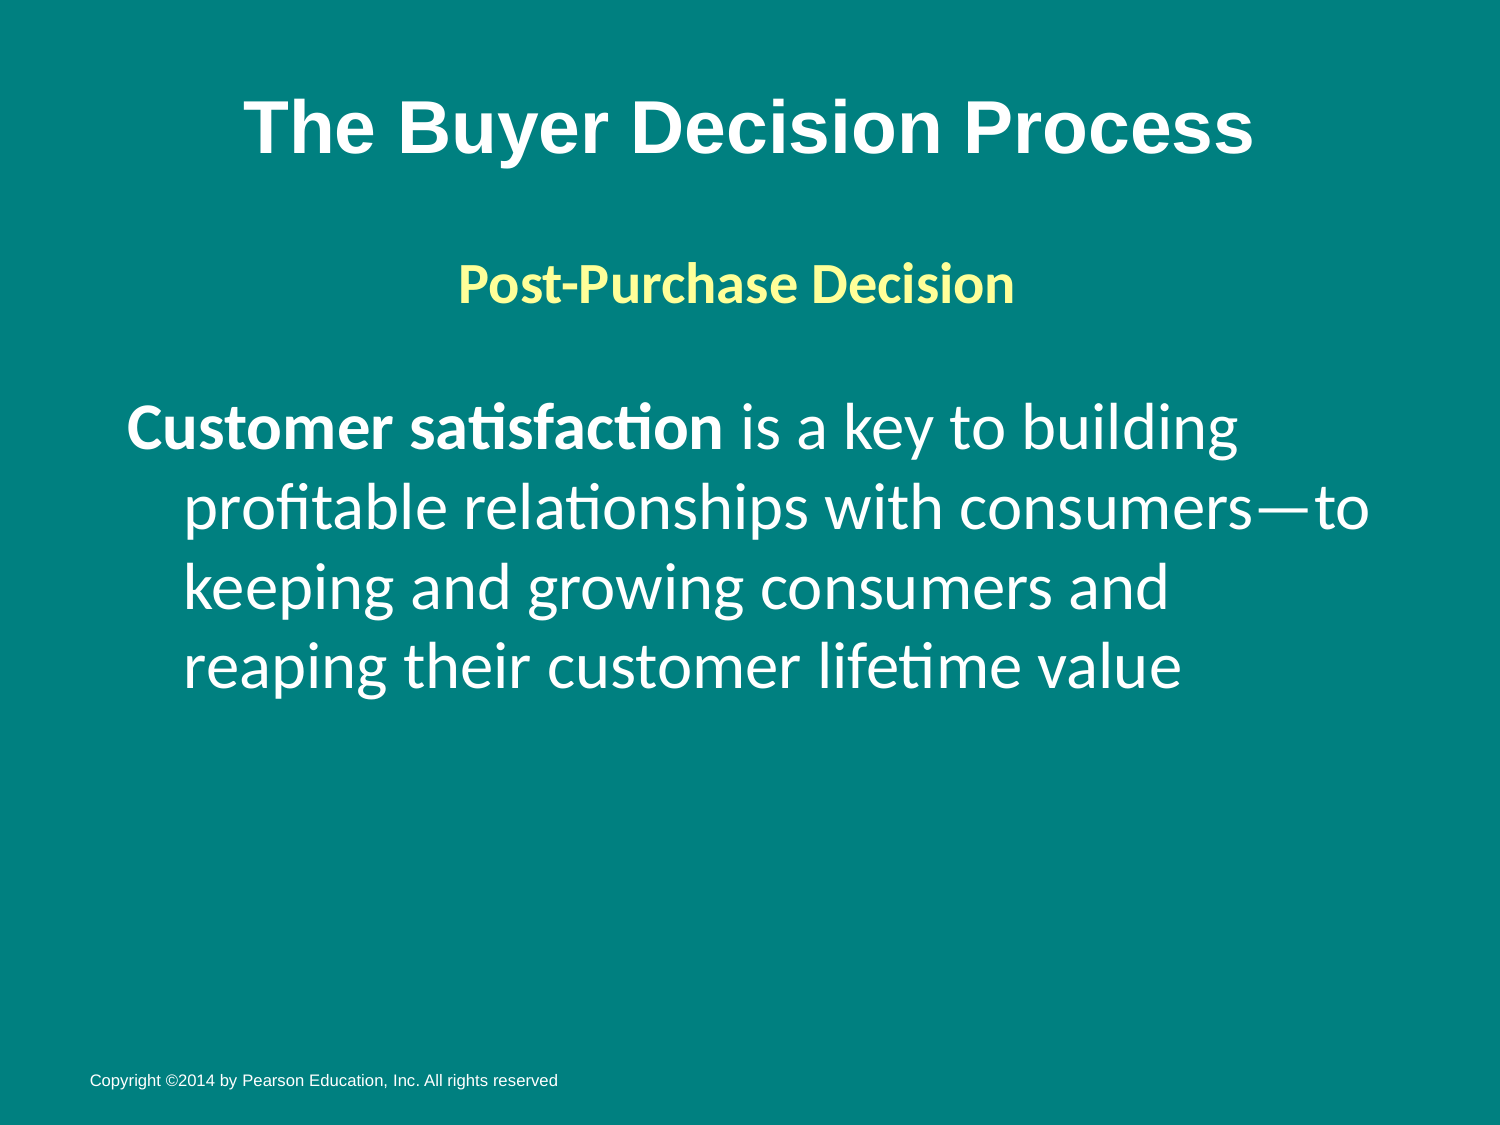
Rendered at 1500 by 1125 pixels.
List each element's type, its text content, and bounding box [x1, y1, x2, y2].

title The Buyer Decision Process [112, 37, 1388, 226]
list Customer satisfaction is a key to building profitable relationships with consumers—to keeping and growing consumers and reaping their customer lifetime value [112, 374, 1388, 1051]
text_box Copyright ©2014 by Pearson Education, Inc. All rights reserved [74, 1062, 825, 1098]
list Post-Purchase Decision [149, 237, 1326, 301]
